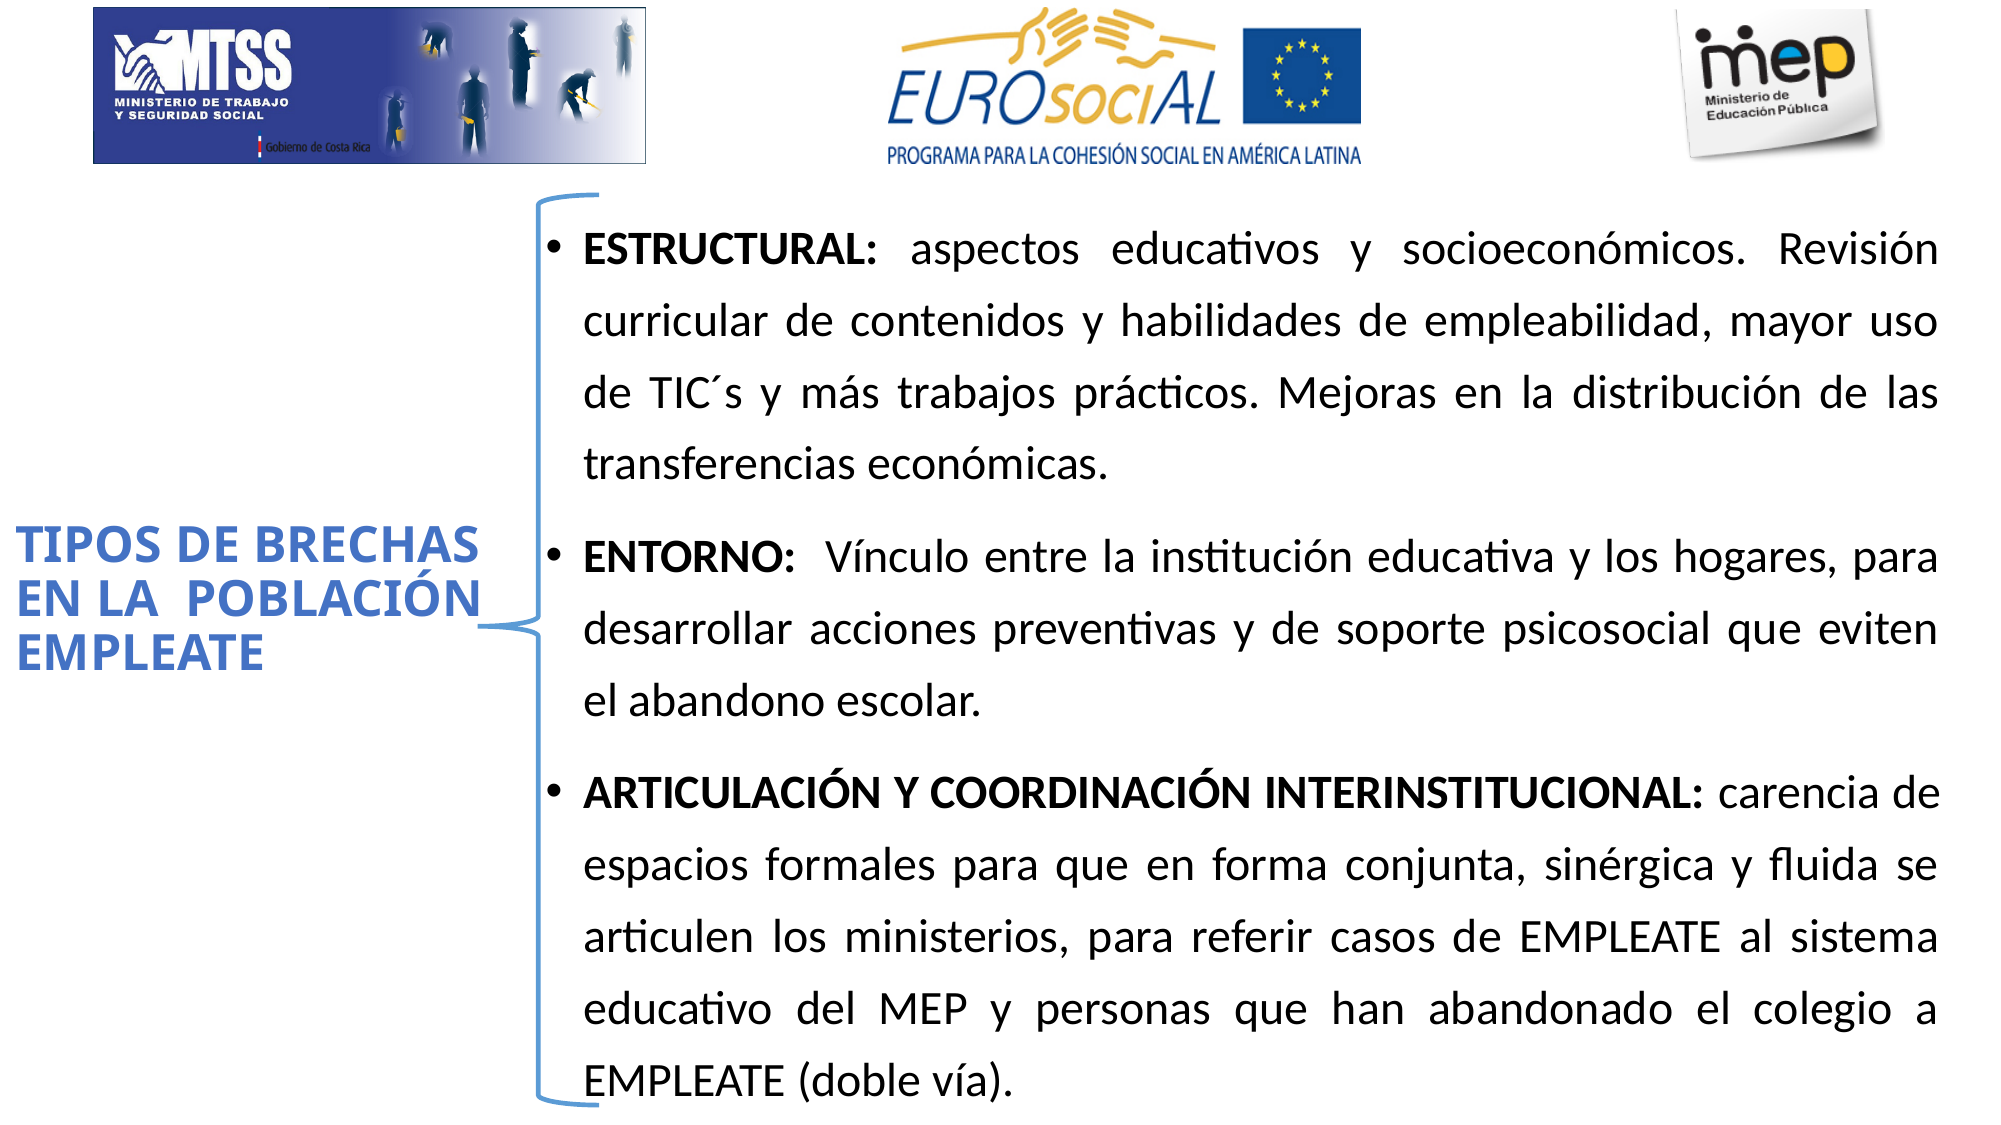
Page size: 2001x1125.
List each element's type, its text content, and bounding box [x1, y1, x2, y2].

list ESTRUCTURAL: aspectos educativos y socioeconómicos. Revisión curricular de contenidos y habilidades de empleabilidad, mayor uso de TIC´s y más trabajos prácticos. Mejoras en la distribución de las transferencias económicas. ENTORNO: Vínculo entre la institución educativa y los hogares, para desarrollar acciones preventivas y de soporte psicosocial que eviten el abandono escolar. ARTICULACIÓN Y COORDINACIÓN INTERINSTITUCIONAL: carencia de espacios formales para que en forma conjunta, sinérgica y fluida se articulen los ministerios, para referir casos de EMPLEATE al sistema educativo del MEP y personas que han abandonado el colegio a EMPLEATE (doble vía). [530, 194, 577, 620]
list ESTRUCTURAL: aspectos educativos y socioeconómicos. Revisión curricular de contenidos y habilidades de empleabilidad, mayor uso de TIC´s y más trabajos prácticos. Mejoras en la distribución de las transferencias económicas. ENTORNO: Vínculo entre la institución educativa y los hogares, para desarrollar acciones preventivas y de soporte psicosocial que eviten el abandono escolar. ARTICULACIÓN Y COORDINACIÓN INTERINSTITUCIONAL: carencia de espacios formales para que en forma conjunta, sinérgica y fluida se articulen los ministerios, para referir casos de EMPLEATE al sistema educativo del MEP y personas que han abandonado el colegio a EMPLEATE (doble vía). [600, 194, 1957, 1028]
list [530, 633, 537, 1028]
text_box [477, 194, 600, 1106]
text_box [92, 7, 1885, 164]
title TIPOS DE BRECHAS EN LA POBLACIÓN EMPLEATE [0, 491, 508, 710]
